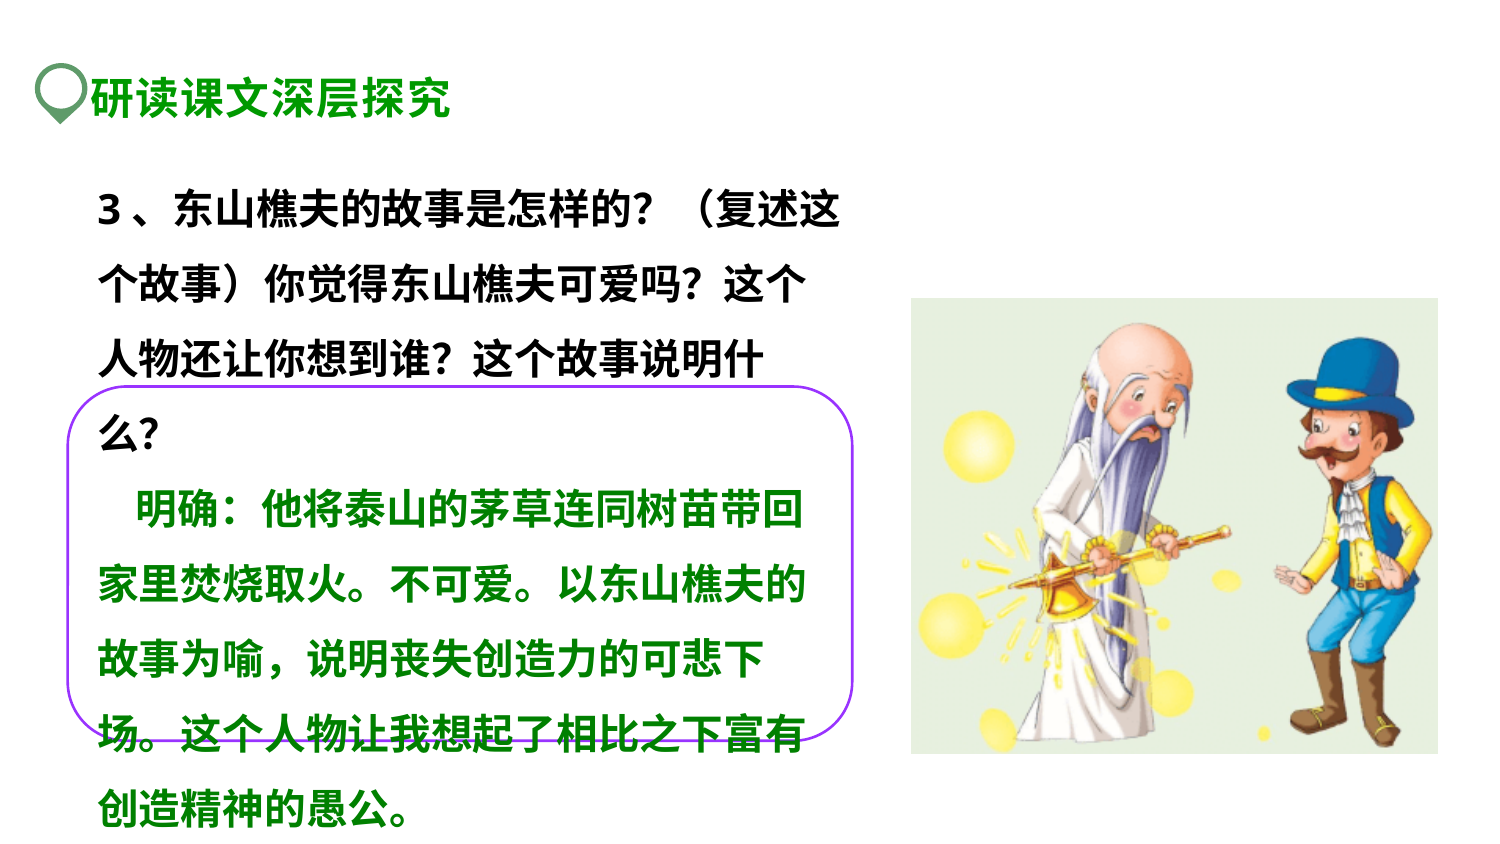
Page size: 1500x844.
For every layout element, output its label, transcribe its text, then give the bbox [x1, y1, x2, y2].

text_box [34, 62, 472, 132]
text_box [67, 402, 86, 725]
text_box 3、东山樵夫的故事是怎样的？（复述这个故事）你觉得东山樵夫可爱吗？这个人物还让你想到谁？这个故事说明什么？ 明确：他将泰山的茅草连同树苗带回家里焚烧取火。不可爱。以东山樵夫的故事为喻，说明丧失创造力的可悲下场。这个人物让我想起了相比之下富有创造精神的愚公。 [86, 151, 853, 839]
picture [911, 298, 1438, 754]
